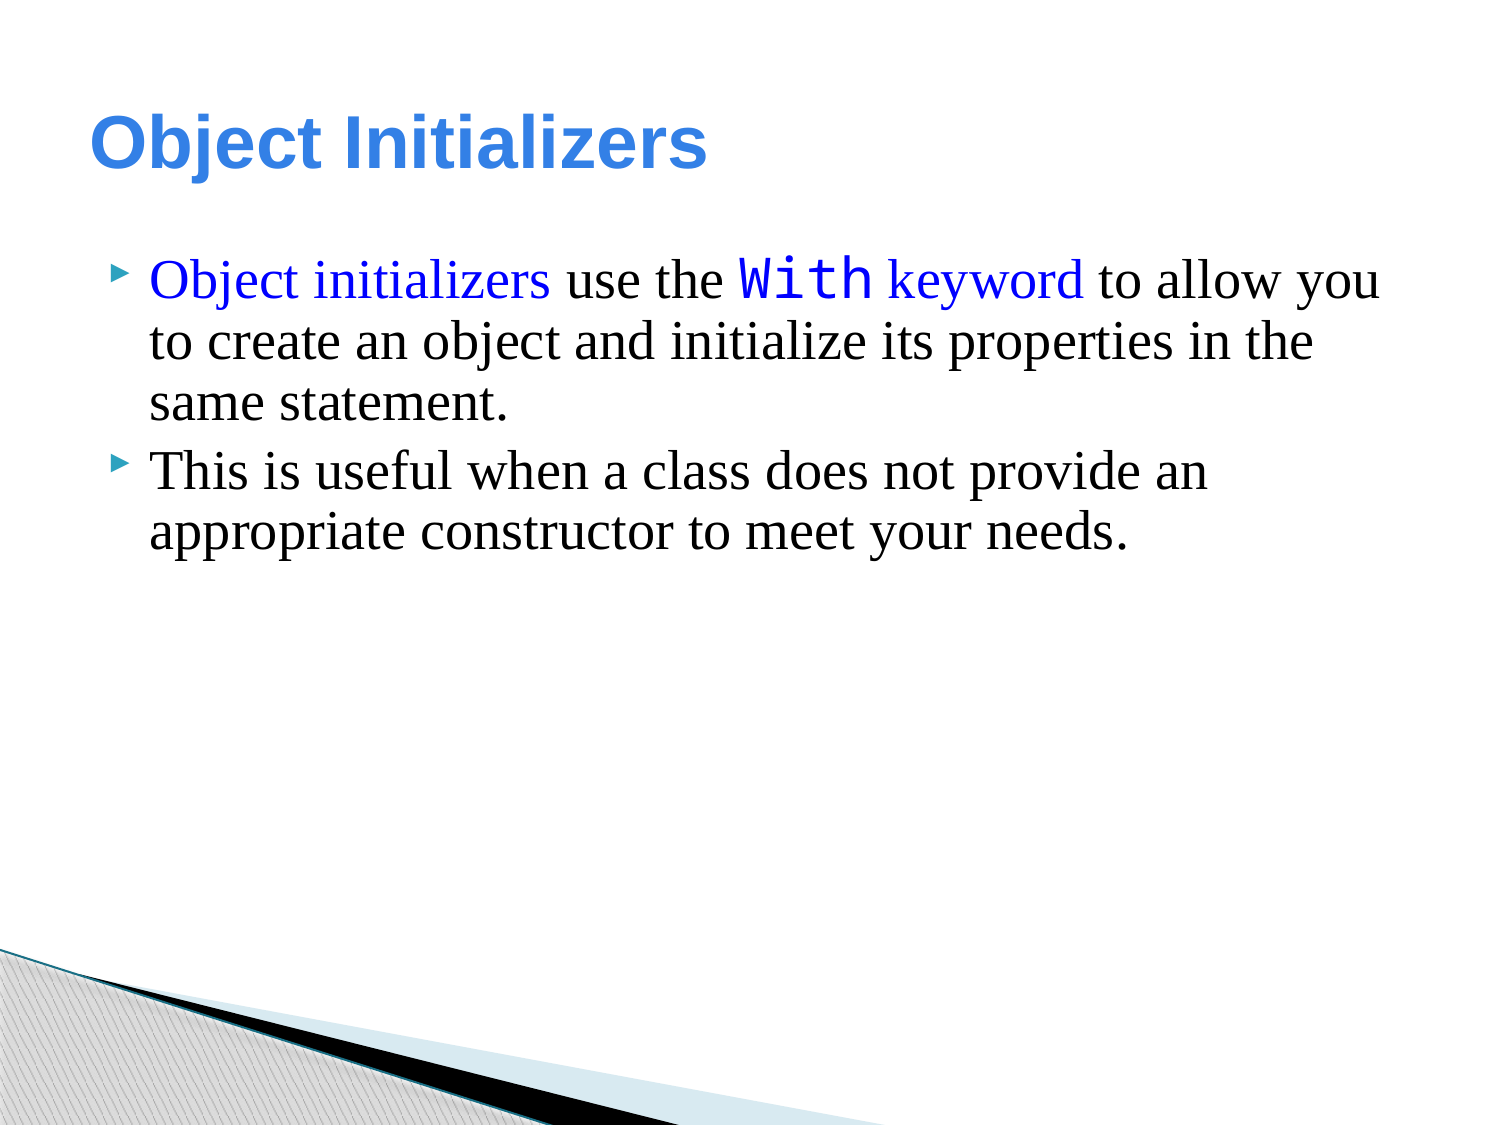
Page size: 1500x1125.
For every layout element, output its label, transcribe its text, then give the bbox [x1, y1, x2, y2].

title Object Initializers [75, 45, 1425, 233]
list Object initializers use the With keyword to allow you to create an object and initialize its properties in the same statement. This is useful when a class does not provide an appropriate constructor to meet your needs. [75, 243, 1425, 986]
